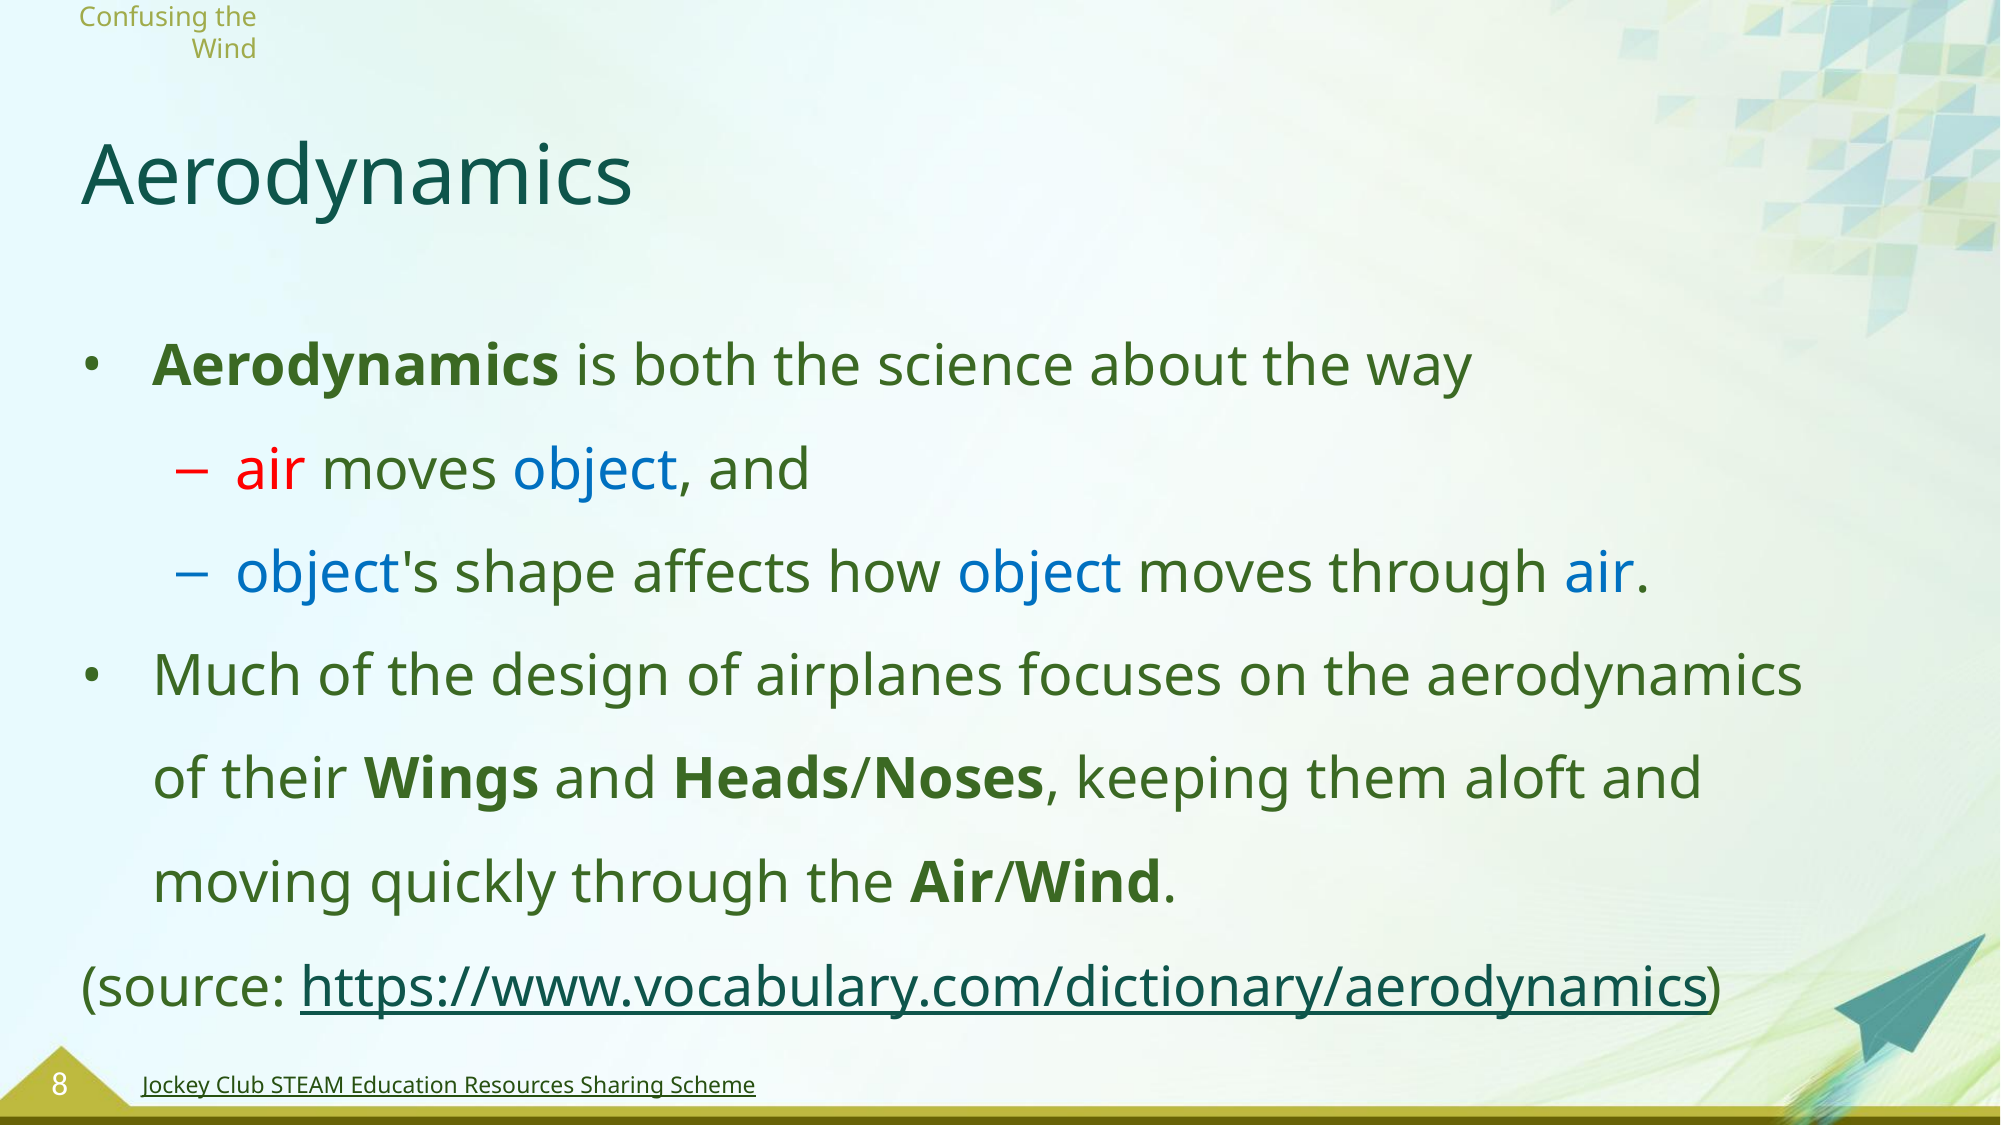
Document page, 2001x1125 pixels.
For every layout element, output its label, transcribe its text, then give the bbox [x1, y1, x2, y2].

slide_number 8 [18, 1052, 101, 1113]
list Aerodynamics is both the science about the way air moves object, and object's shape affects how object moves through air. Much of the design of airplanes focuses on the aerodynamics of their Wings and Heads/Noses, keeping them aloft and moving quickly through the Air/Wind. (source: https://www.vocabulary.com/dictionary/aerodynamics) [61, 284, 1862, 1043]
picture [0, 0, 2001, 1125]
title Aerodynamics [61, 63, 1571, 279]
